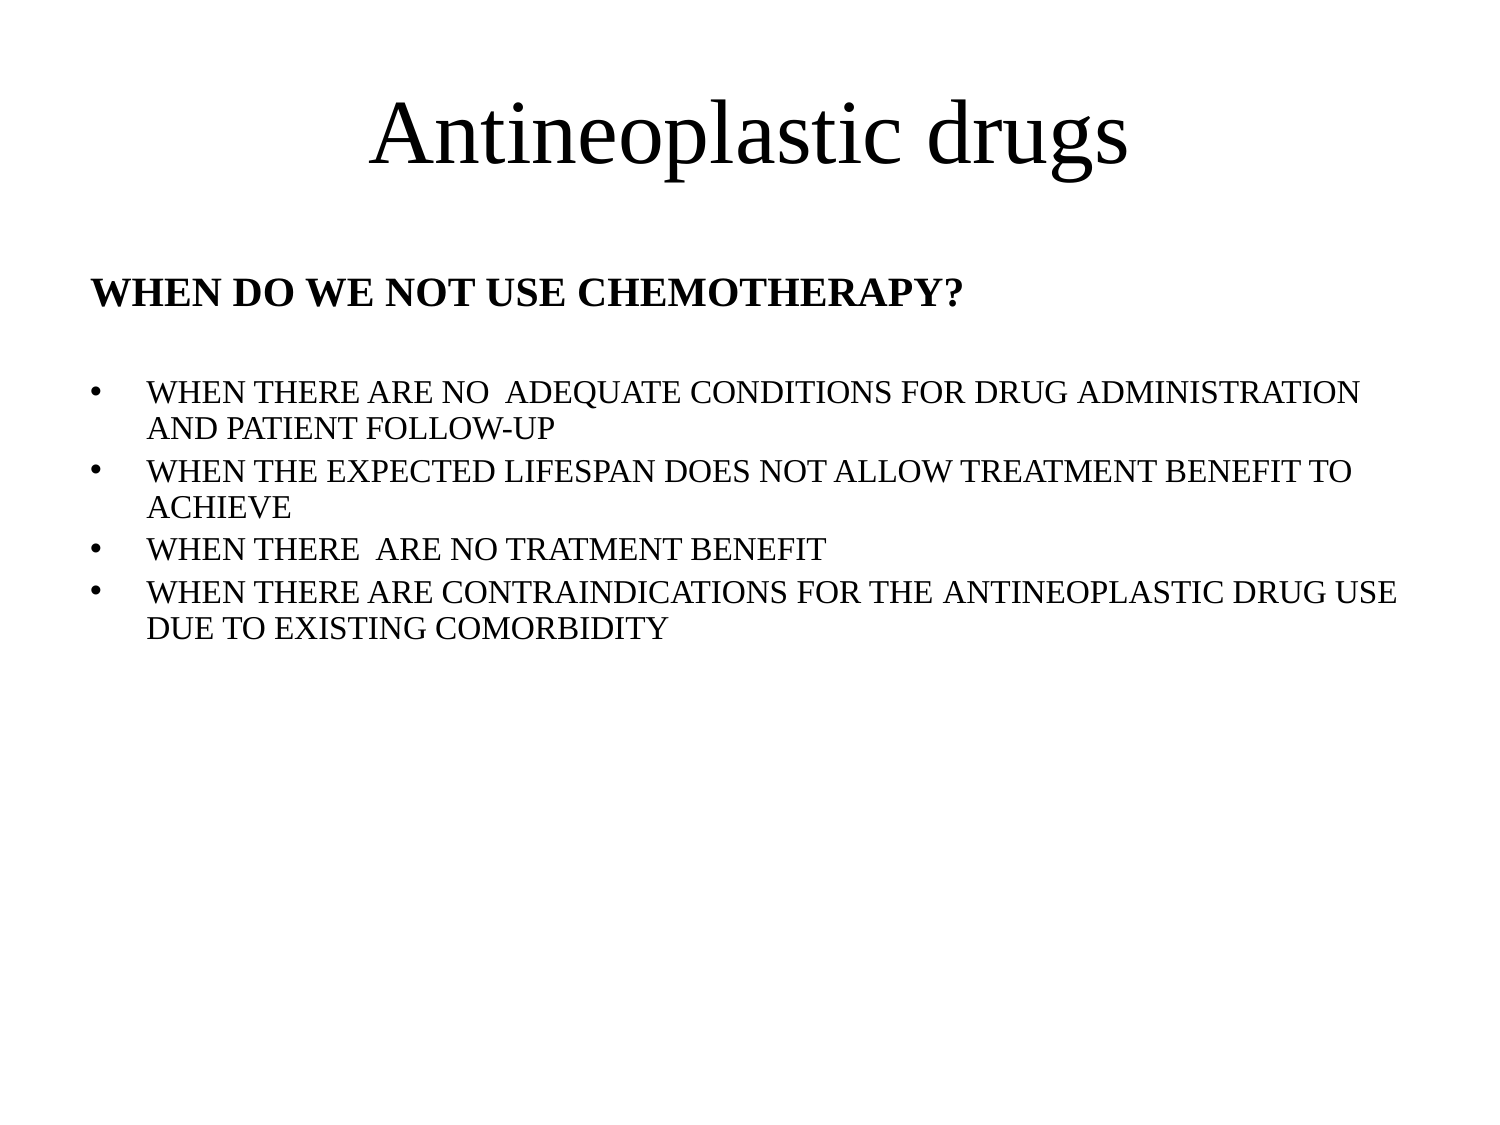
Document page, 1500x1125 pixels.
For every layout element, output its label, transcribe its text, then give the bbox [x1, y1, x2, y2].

list WHEN DO WE NOT USE CHEMOTHERAPY? WHEN THERE ARE NO ADEQUATE CONDITIONS FOR DRUG ADMINISTRATION AND PATIENT FOLLOW-UP WHEN THE EXPECTED LIFESPAN DOES NOT ALLOW TREATMENT BENEFIT TO ACHIEVE WHEN THERE ARE NO TRATMENT BENEFIT WHEN THERE ARE CONTRAINDICATIONS FOR THE ANTINEOPLASTIC DRUG USE DUE TO EXISTING COMORBIDITY [75, 262, 1425, 1005]
title Antineoplastic drugs [75, 33, 1425, 221]
